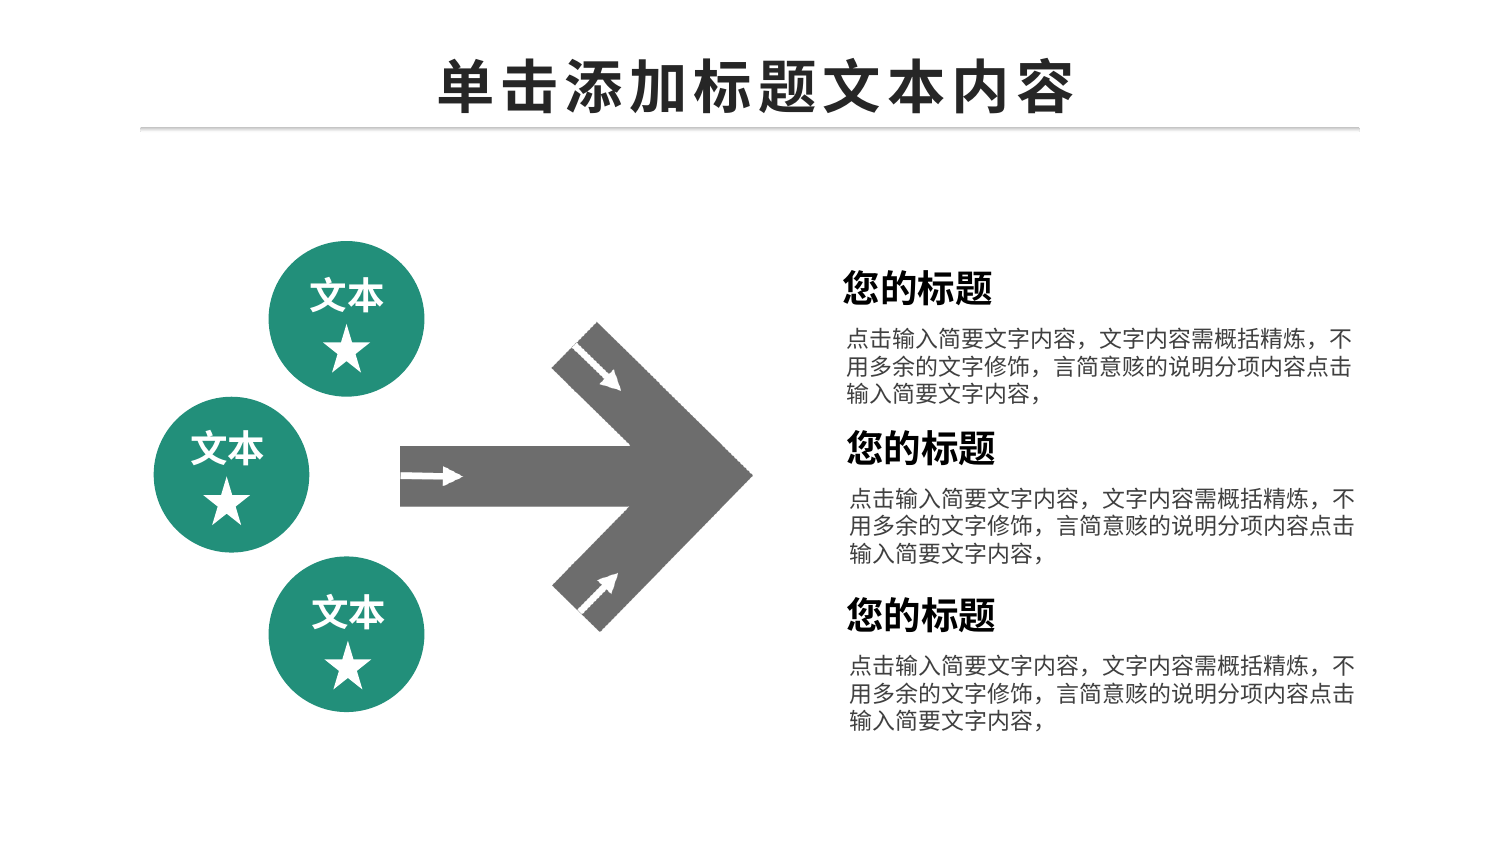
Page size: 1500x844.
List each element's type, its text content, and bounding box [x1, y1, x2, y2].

text_box 单击添加标题文本内容 [265, 44, 1246, 126]
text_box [153, 396, 310, 553]
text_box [268, 556, 425, 713]
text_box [831, 258, 1365, 414]
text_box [268, 240, 425, 397]
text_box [834, 586, 1368, 741]
picture [400, 321, 754, 632]
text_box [834, 418, 1368, 574]
